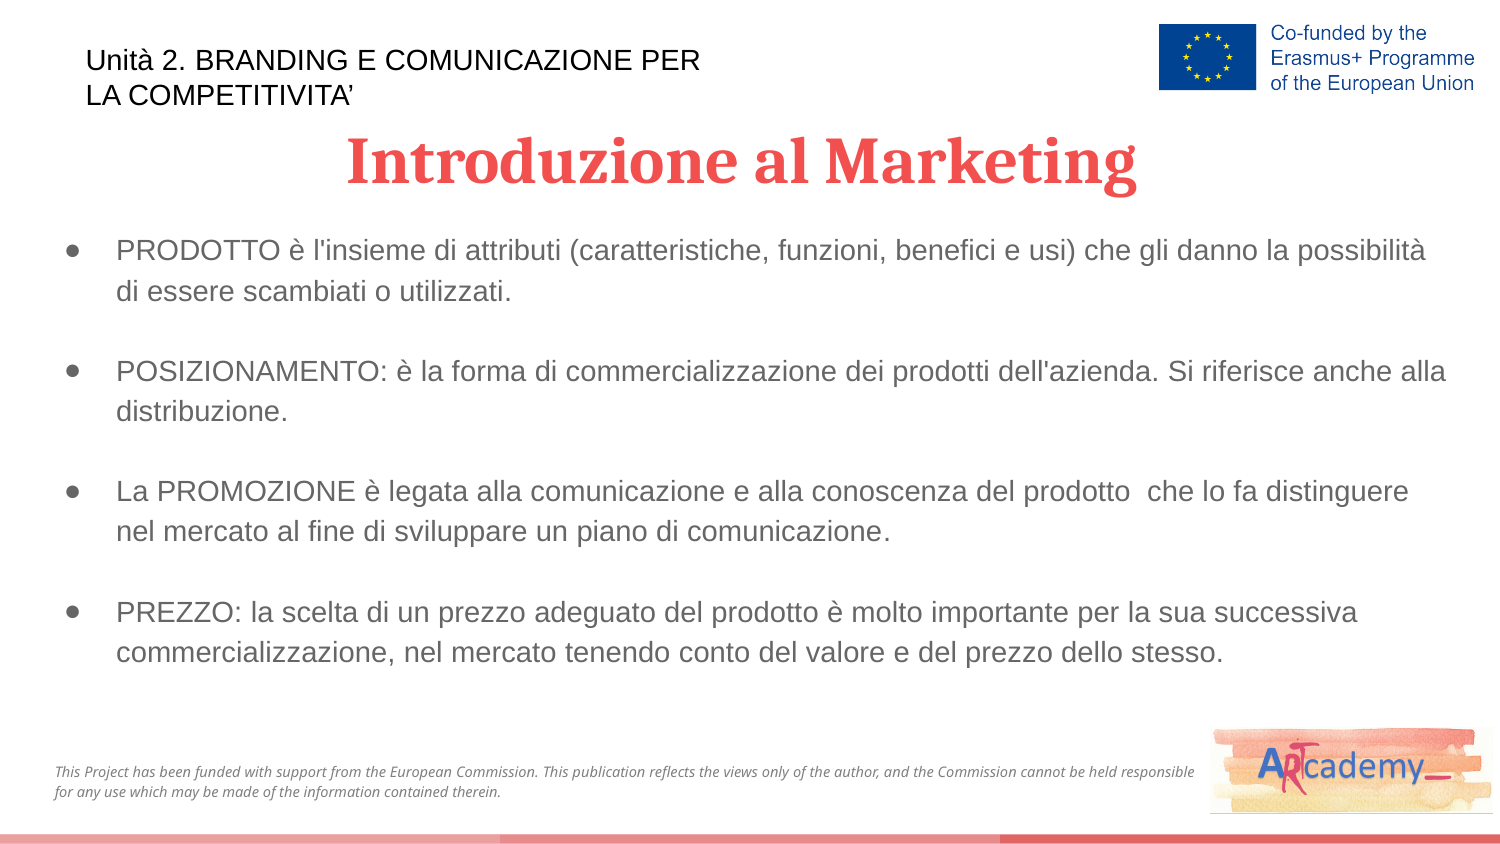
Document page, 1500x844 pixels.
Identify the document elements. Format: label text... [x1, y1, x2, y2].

picture [1158, 24, 1474, 94]
picture [1210, 709, 1493, 844]
text_box This Project has been funded with support from the European Commission. This publication reflects the views only of the author, and the Commission cannot be held responsible for any use which may be made of the information contained therein. [39, 754, 1205, 799]
list PRODOTTO è l'insieme di attributi (caratteristiche, funzioni, benefici e usi) che gli danno la possibilità di essere scambiati o utilizzati. POSIZIONAMENTO: è la forma di commercializzazione dei prodotti dell'azienda. Si riferisce anche alla distribuzione. La PROMOZIONE è legata alla comunicazione e alla conoscenza del prodotto che lo fa distinguere nel mercato al fine di sviluppare un piano di comunicazione. PREZZO: la scelta di un prezzo adeguato del prodotto è molto importante per la sua successiva commercializzazione, nel mercato tenendo conto del valore e del prezzo dello stesso. [25, 211, 1474, 724]
title Introduzione al Marketing [39, 4, 1446, 211]
text_box Unità 2. BRANDING E COMUNICAZIONE PER LA COMPETITIVITA’ [70, 33, 750, 119]
